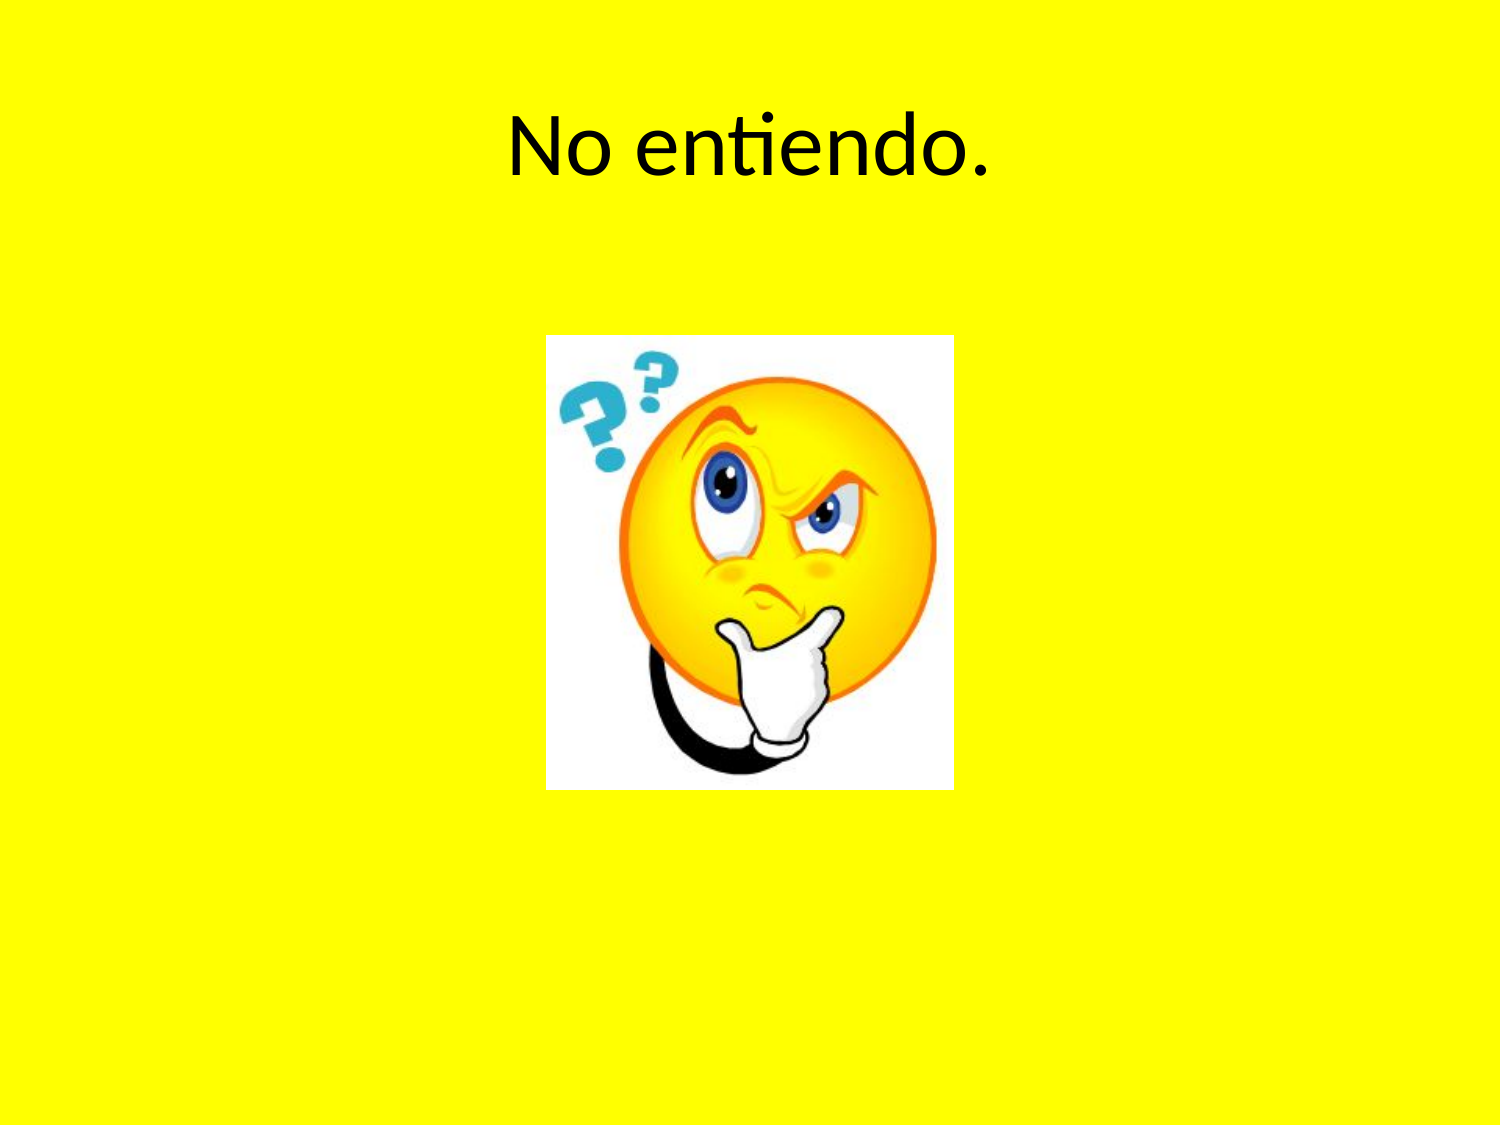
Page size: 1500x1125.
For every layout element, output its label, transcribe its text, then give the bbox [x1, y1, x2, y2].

picture [545, 334, 955, 791]
title No entiendo. [75, 45, 1425, 233]
